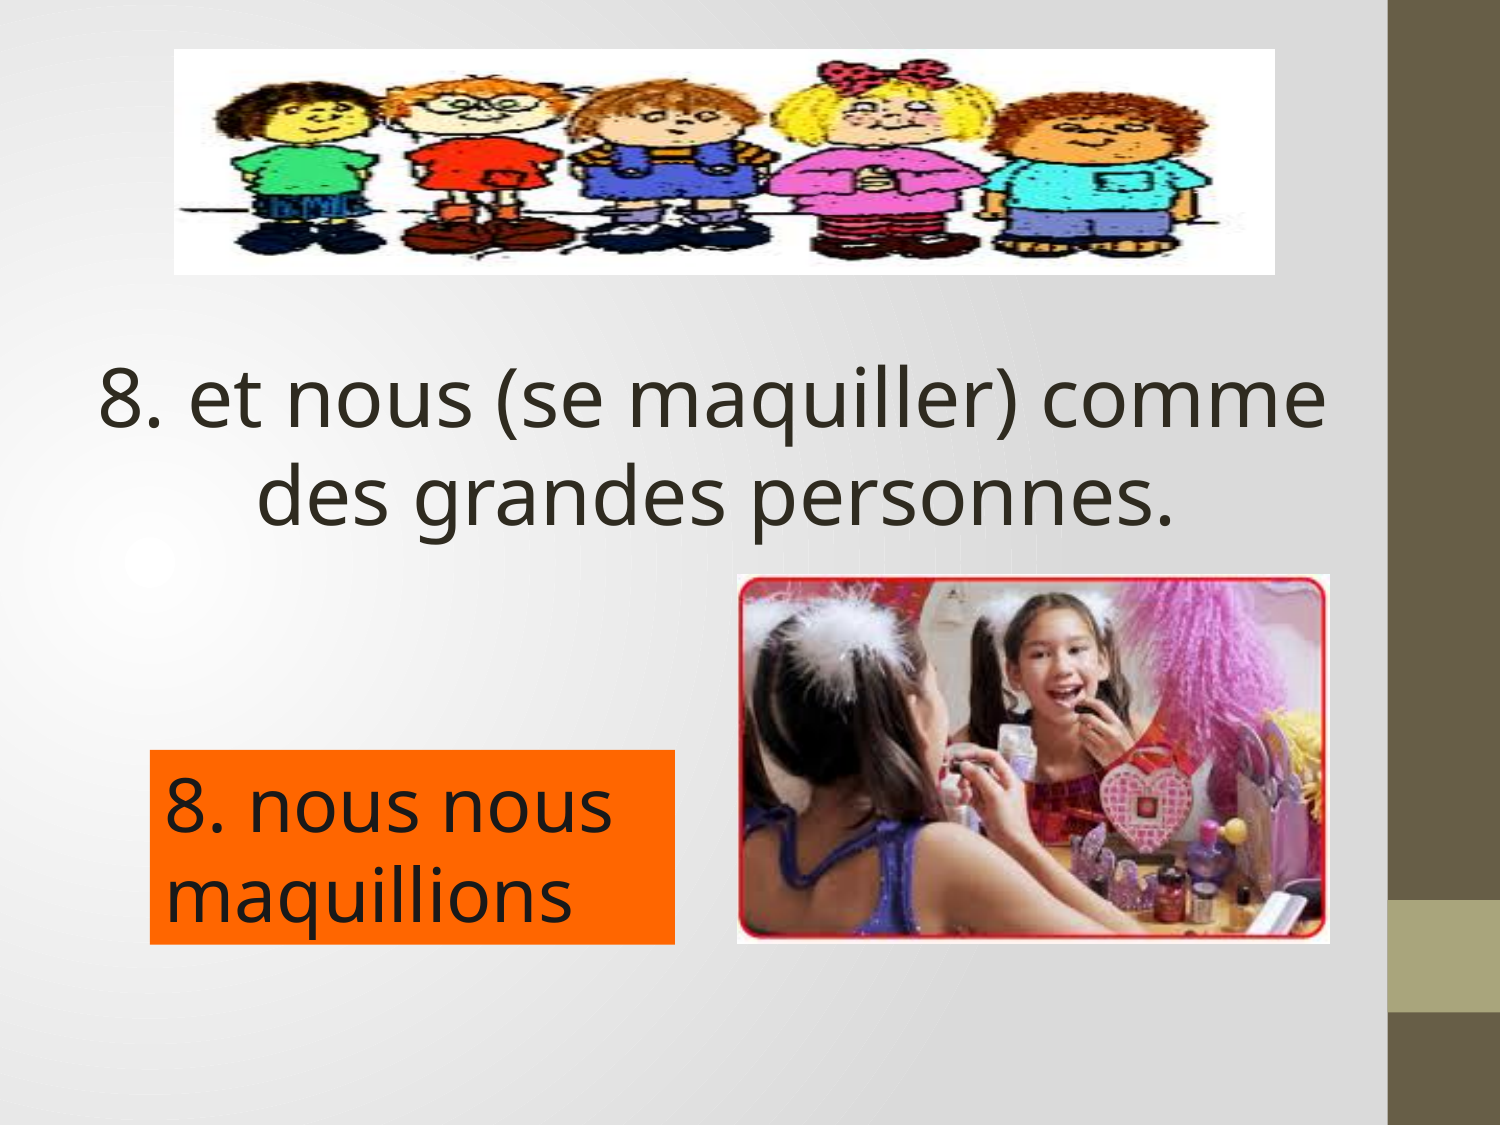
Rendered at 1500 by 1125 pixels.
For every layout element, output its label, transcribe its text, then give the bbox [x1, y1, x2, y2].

text_box 8. nous nous maquillions [149, 749, 675, 945]
picture [174, 49, 1276, 276]
picture [736, 574, 1330, 945]
list 8. et nous (se maquiller) comme des grandes personnes. [50, 337, 1363, 613]
